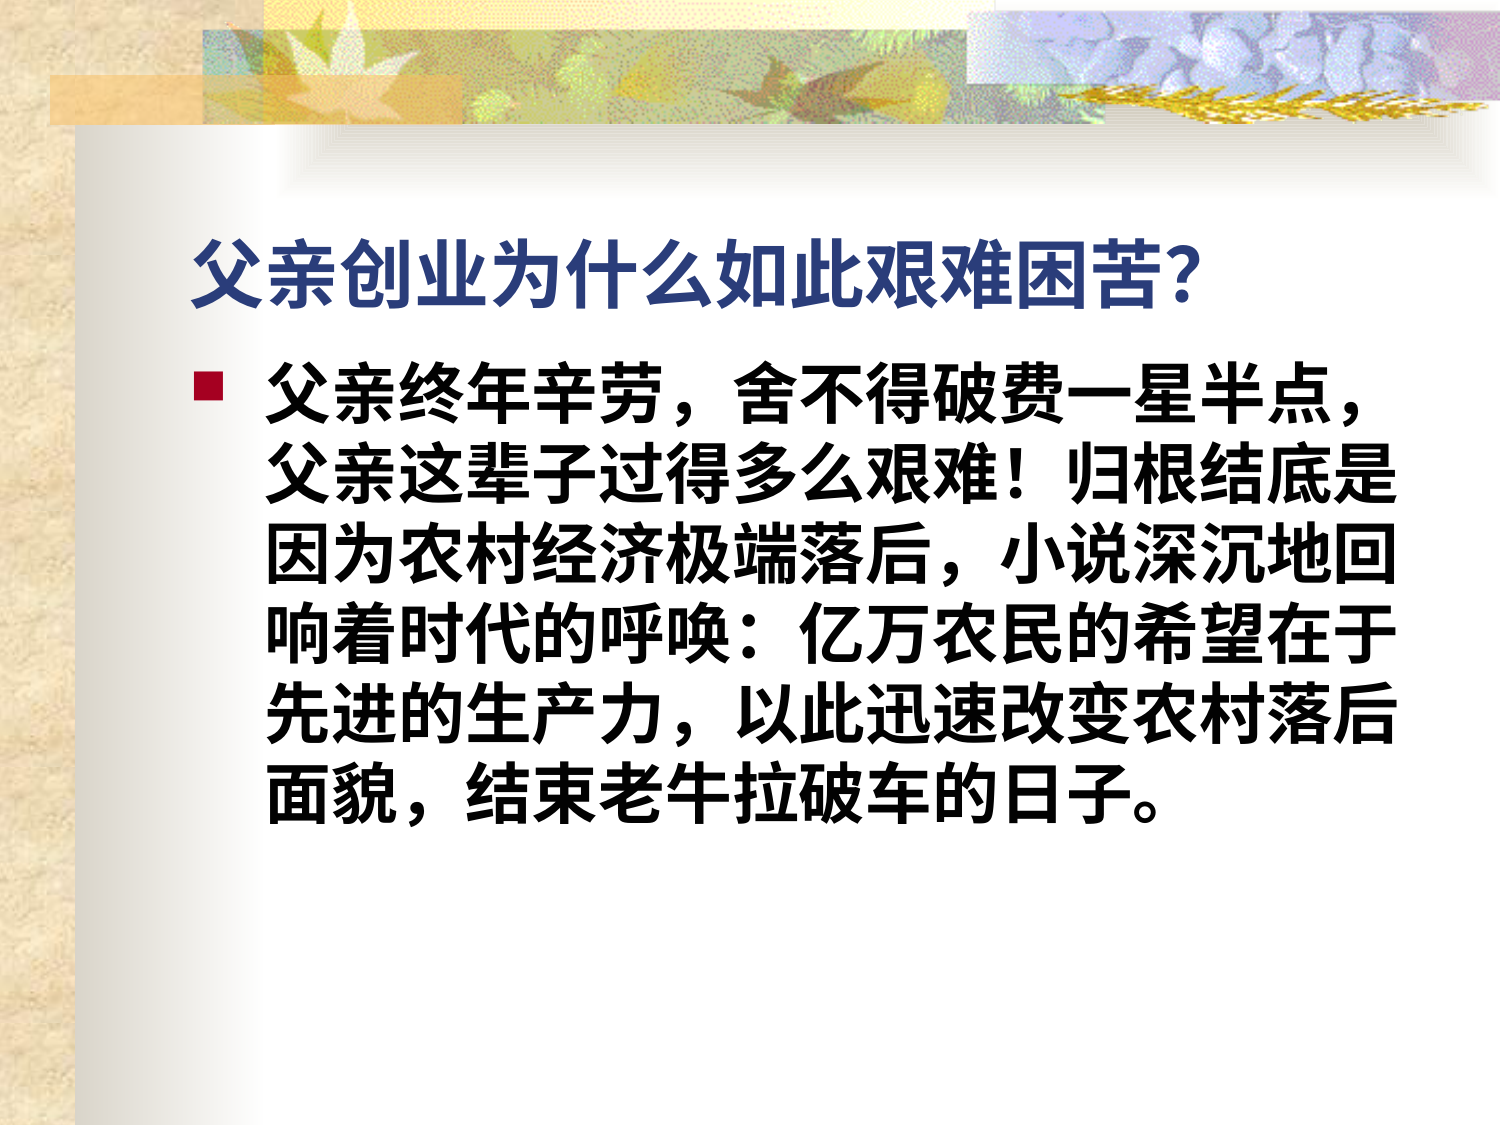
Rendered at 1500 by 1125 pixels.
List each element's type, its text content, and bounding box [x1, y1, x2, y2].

list 父亲终年辛劳，舍不得破费一星半点，父亲这辈子过得多么艰难！归根结底是因为农村经济极端落后，小说深沉地回响着时代的呼唤：亿万农民的希望在于先进的生产力，以此迅速改变农村落后面貌，结束老牛拉破车的日子。 [174, 344, 1450, 1020]
title 父亲创业为什么如此艰难困苦？ [174, 137, 1450, 325]
picture [0, 0, 1500, 1125]
